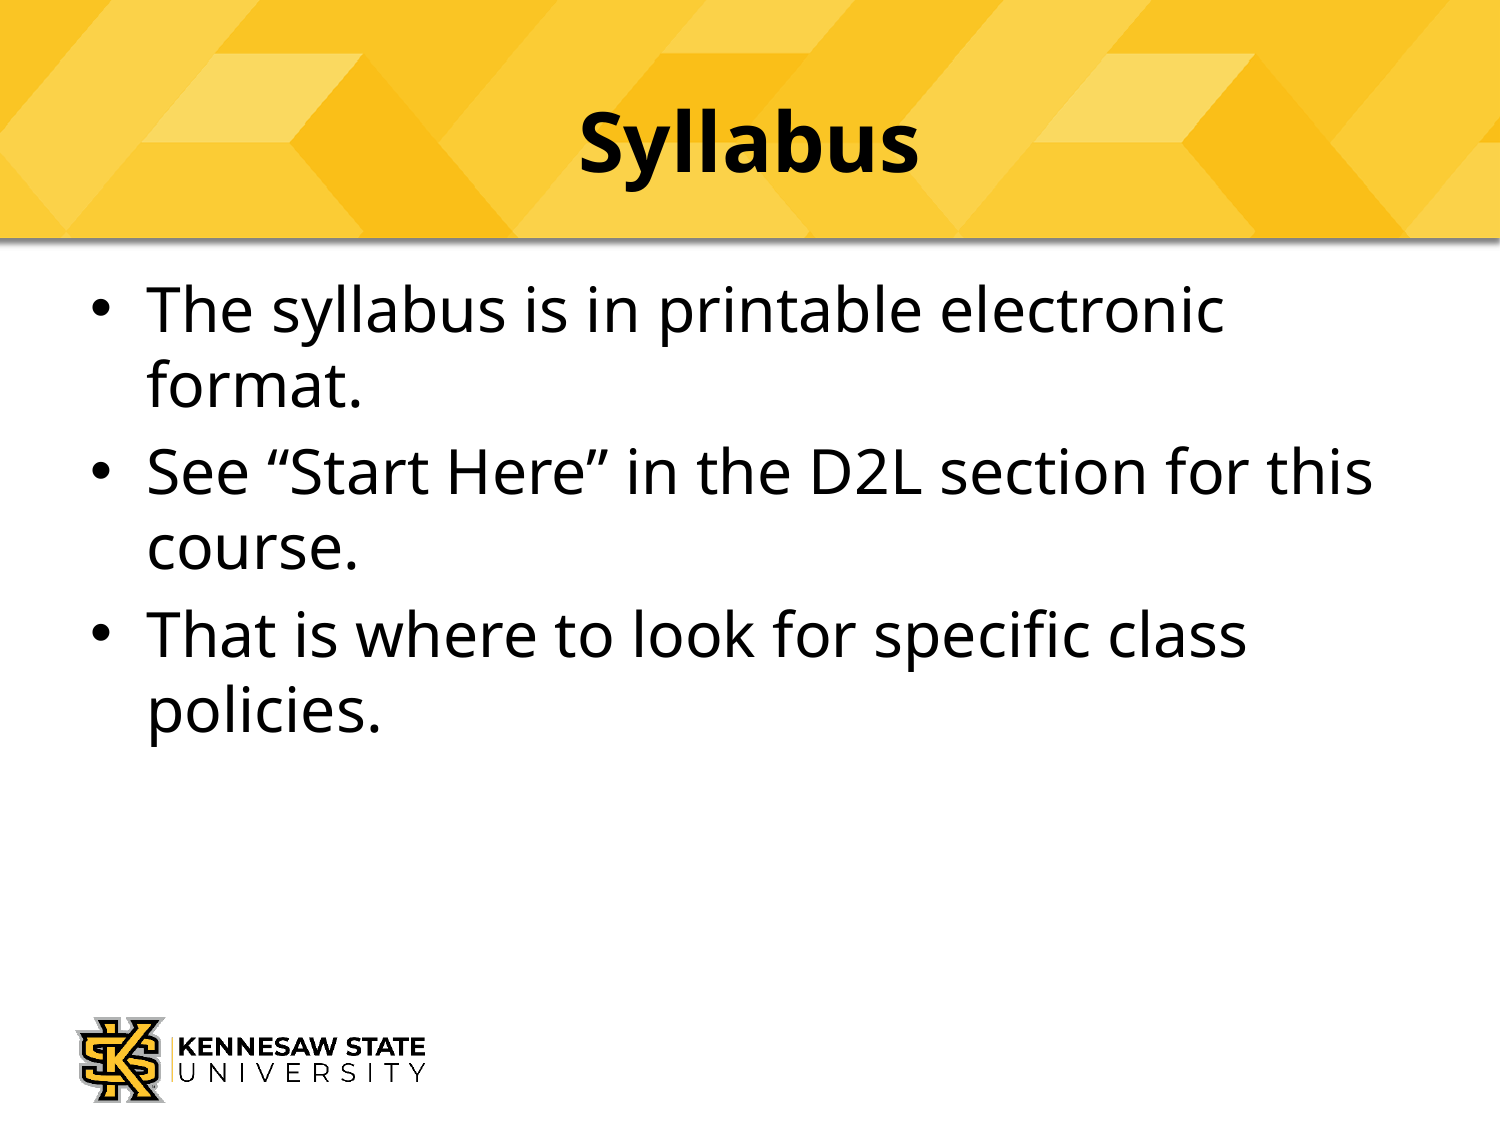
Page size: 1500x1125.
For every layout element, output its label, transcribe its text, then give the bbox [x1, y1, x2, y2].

title Syllabus [75, 45, 1425, 233]
picture [0, 0, 1500, 251]
list The syllabus is in printable electronic format. See “Start Here” in the D2L section for this course. That is where to look for specific class policies. [75, 262, 1425, 1005]
picture [75, 1017, 425, 1103]
